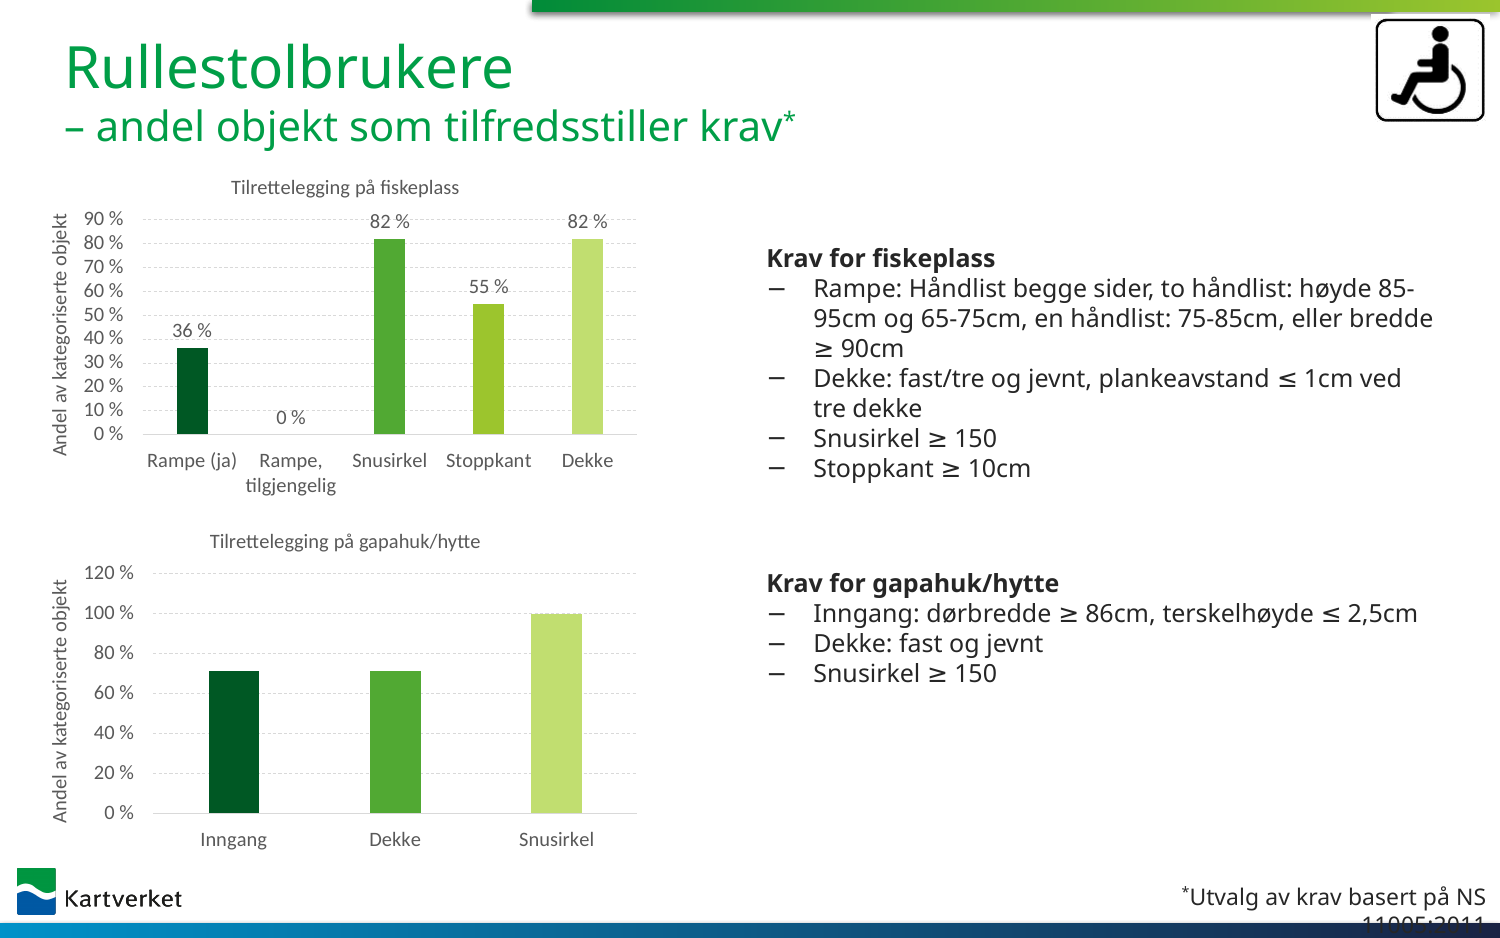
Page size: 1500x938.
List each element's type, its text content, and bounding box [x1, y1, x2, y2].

text_box Krav for fiskeplass Rampe: Håndlist begge sider, to håndlist: høyde 85-95cm og 65-75cm, en håndlist: 75-85cm, eller bredde ≥ 90cm Dekke: fast/tre og jevnt, plankeavstand ≤ 1cm ved tre dekke Snusirkel ≥ 150 Stoppkant ≥ 10cm [751, 235, 1452, 490]
picture [1371, 13, 1491, 127]
picture [41, 520, 650, 859]
picture [41, 166, 650, 505]
text_box Rullestolbrukere – andel objekt som tilfredsstiller krav* [49, 29, 1431, 158]
text_box *Utvalg av krav basert på NS 11005:2011 [1068, 873, 1500, 938]
text_box Krav for gapahuk/hytte Inngang: dørbredde ≥ 86cm, terskelhøyde ≤ 2,5cm Dekke: fast og jevnt Snusirkel ≥ 150 [751, 560, 1452, 695]
